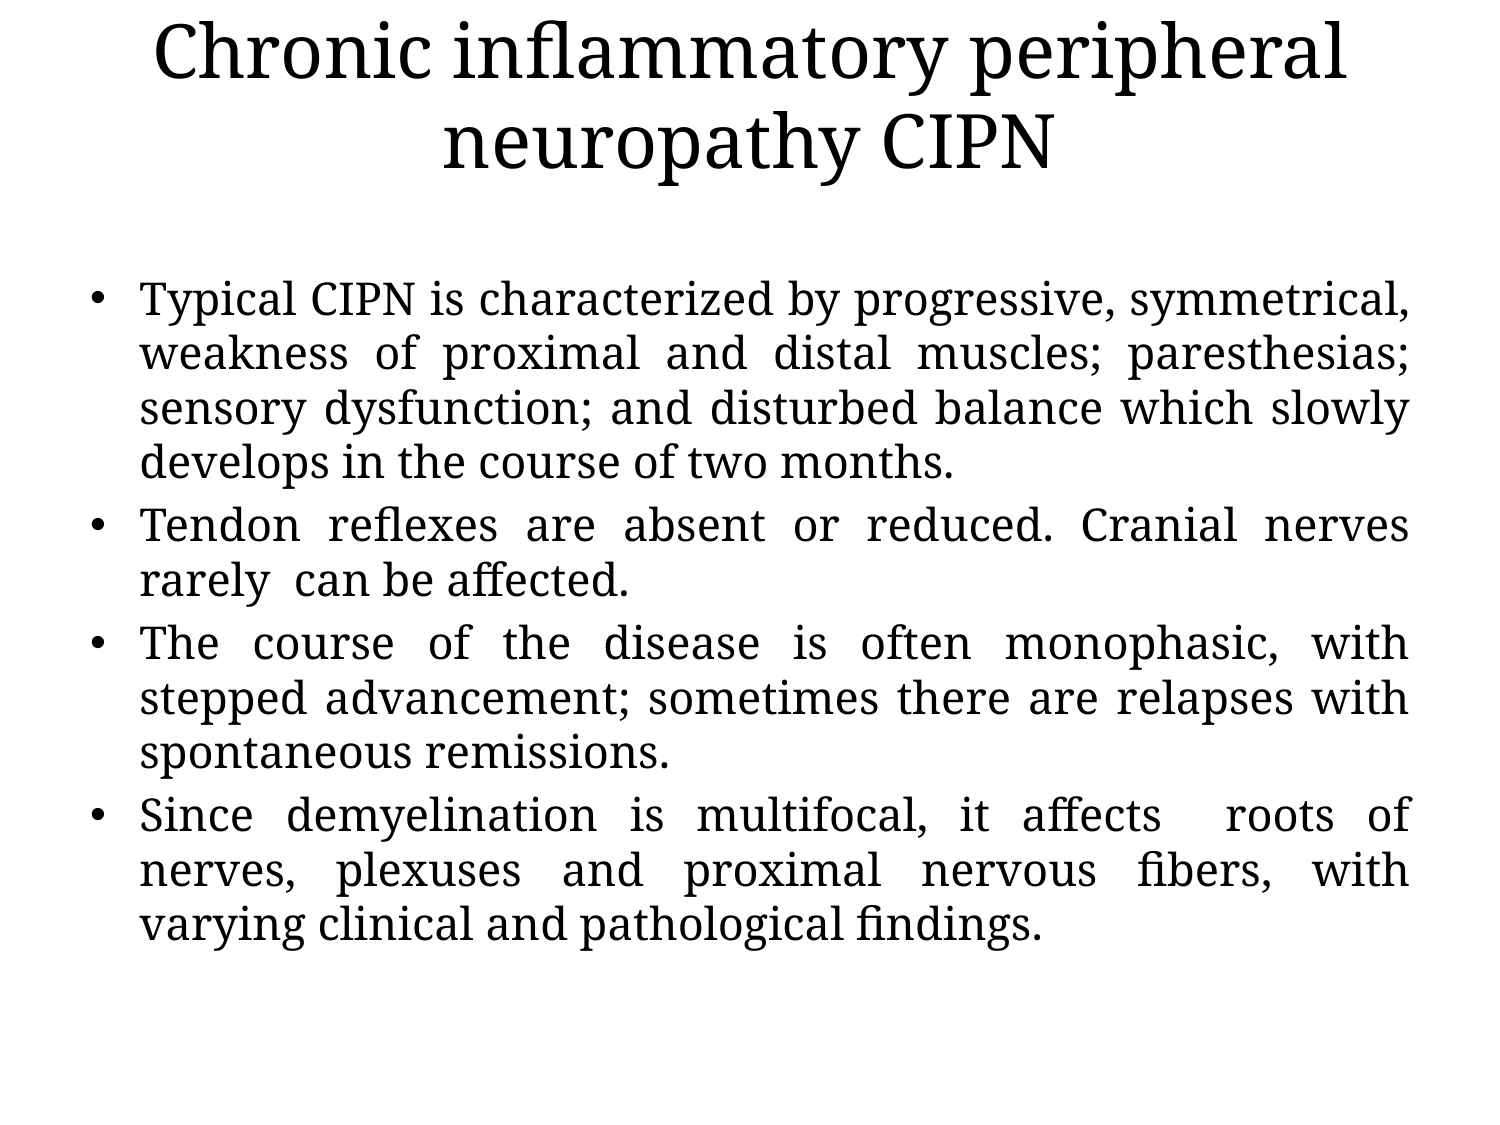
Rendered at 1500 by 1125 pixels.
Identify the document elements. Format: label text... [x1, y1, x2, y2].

list Typical CIPN is characterized by progressive, symmetrical, weakness of proximal and distal muscles; paresthesias; sensory dysfunction; and disturbed balance which slowly develops in the course of two months. Tendon reflexes are absent or reduced. Cranial nerves rarely can be affected. The course of the disease is often monophasic, with stepped advancement; sometimes there are relapses with spontaneous remissions. Since demyelination is multifocal, it affects roots of nerves, plexuses and proximal nervous fibers, with varying clinical and pathological findings. [75, 262, 1425, 1005]
title Chronic inflammatory peripheral neuropathy CIPN [75, 45, 1425, 233]
